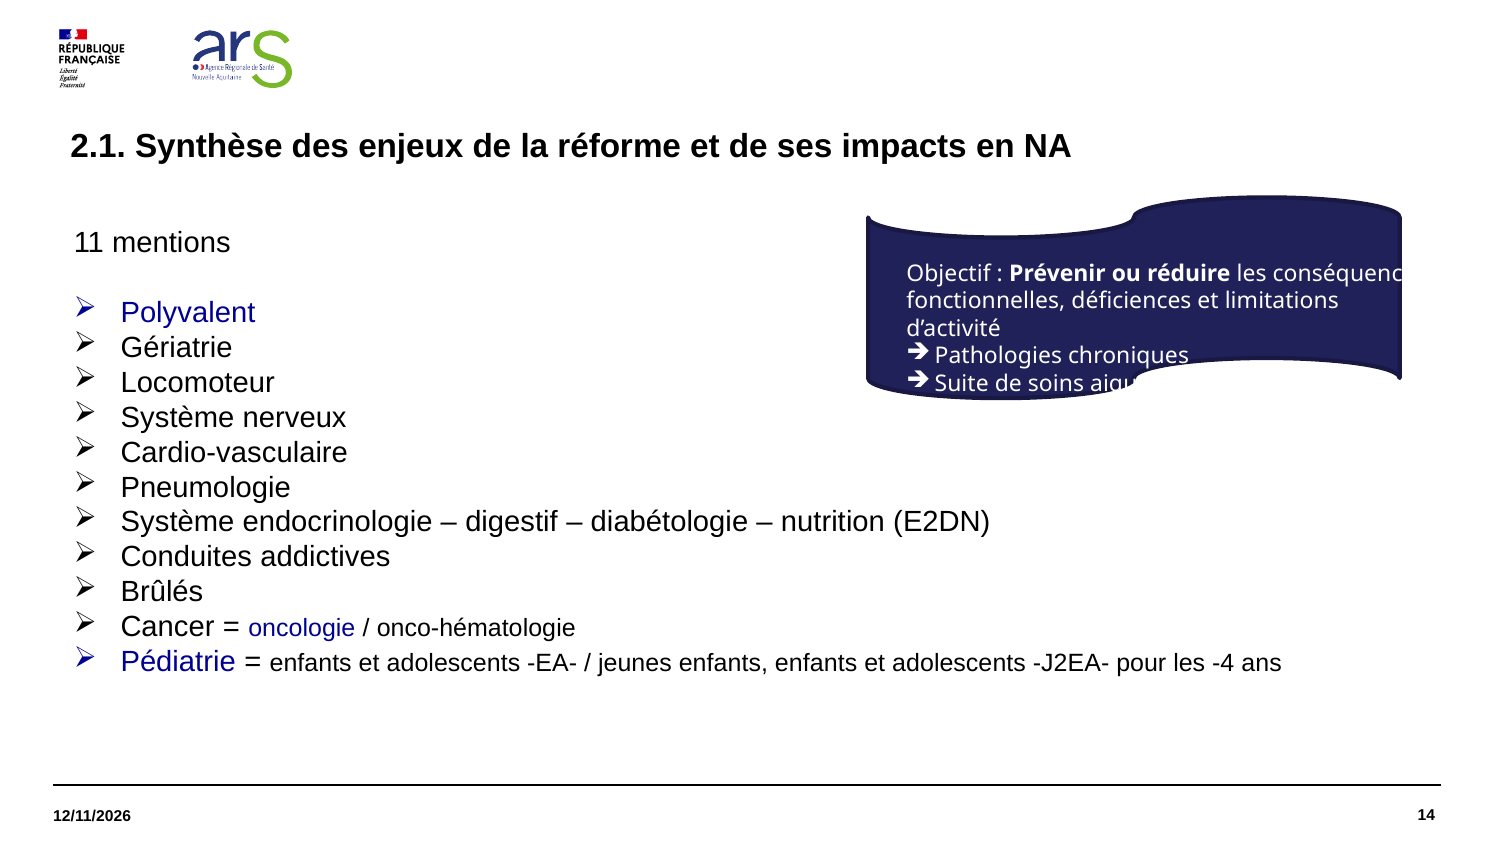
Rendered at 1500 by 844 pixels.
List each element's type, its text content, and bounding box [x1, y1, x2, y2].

text_box [866, 195, 1402, 392]
list [53, 185, 1459, 765]
title 2.1. Synthèse des enjeux de la réforme et de ses impacts en NA [53, 102, 1436, 192]
text_box Objectif : Prévenir ou réduire les conséquences fonctionnelles, déficiences et limitations d’activité Pathologies chroniques Suite de soins aigus [891, 250, 1447, 431]
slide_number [53, 787, 252, 844]
picture [47, 17, 136, 107]
picture [192, 30, 292, 88]
text_box 11 mentions Polyvalent Gériatrie Locomoteur Système nerveux Cardio-vasculaire Pneumologie Système endocrinologie – digestif – diabétologie – nutrition (E2DN) Conduites addictives Brûlés Cancer = oncologie / onco-hématologie Pédiatrie = enfants et adolescents -EA- / jeunes enfants, enfants et adolescents -J2EA- pour les -4 ans [58, 215, 1430, 720]
slide_number 14 [1213, 784, 1436, 844]
